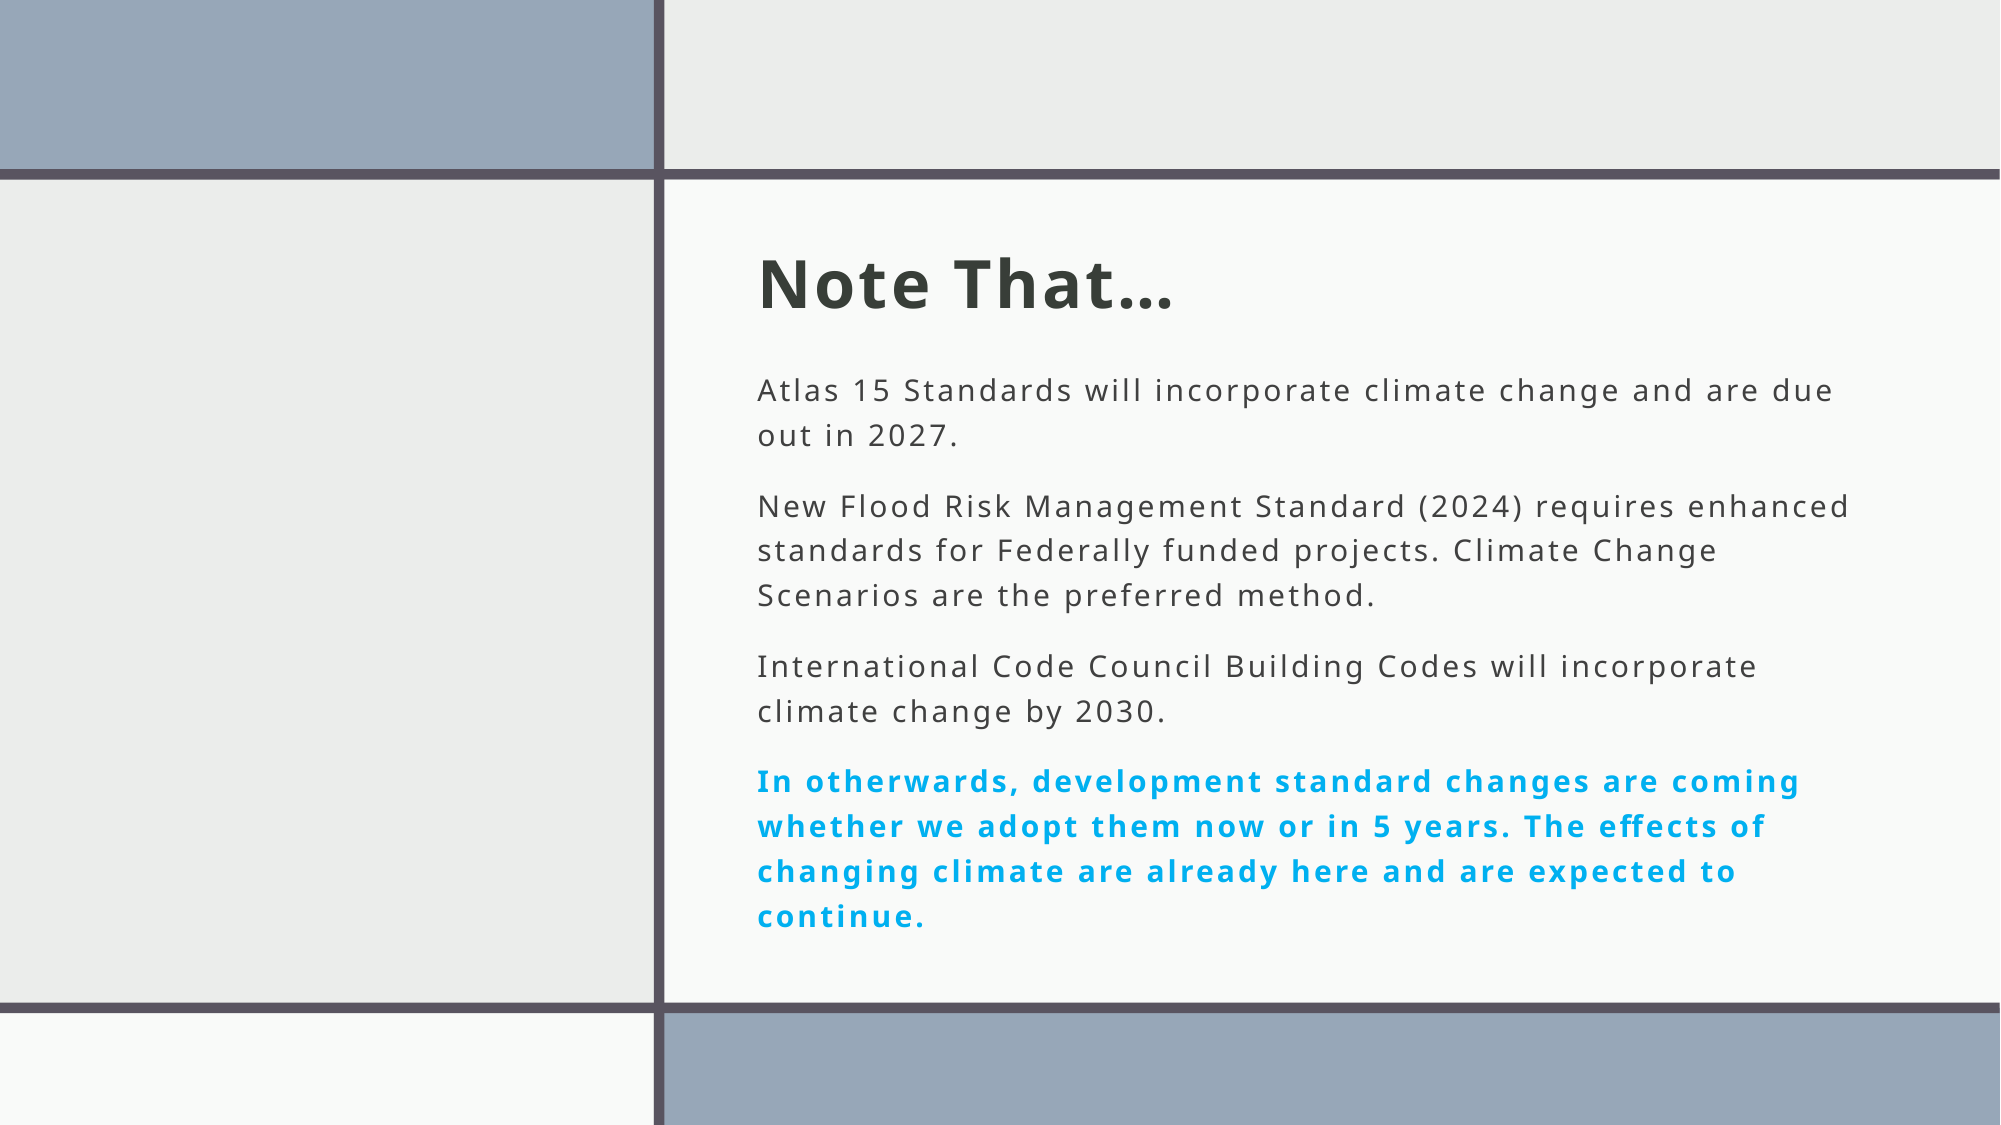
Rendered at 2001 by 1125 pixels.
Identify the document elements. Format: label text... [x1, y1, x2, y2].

title Note That… [739, 173, 1306, 338]
list Atlas 15 Standards will incorporate climate change and are due out in 2027. New Flood Risk Management Standard (2024) requires enhanced standards for Federally funded projects. Climate Change Scenarios are the preferred method. International Code Council Building Codes will incorporate climate change by 2030. In otherwards, development standard changes are coming whether we adopt them now or in 5 years. The effects of changing climate are already here and are expected to continue. [739, 344, 1895, 952]
